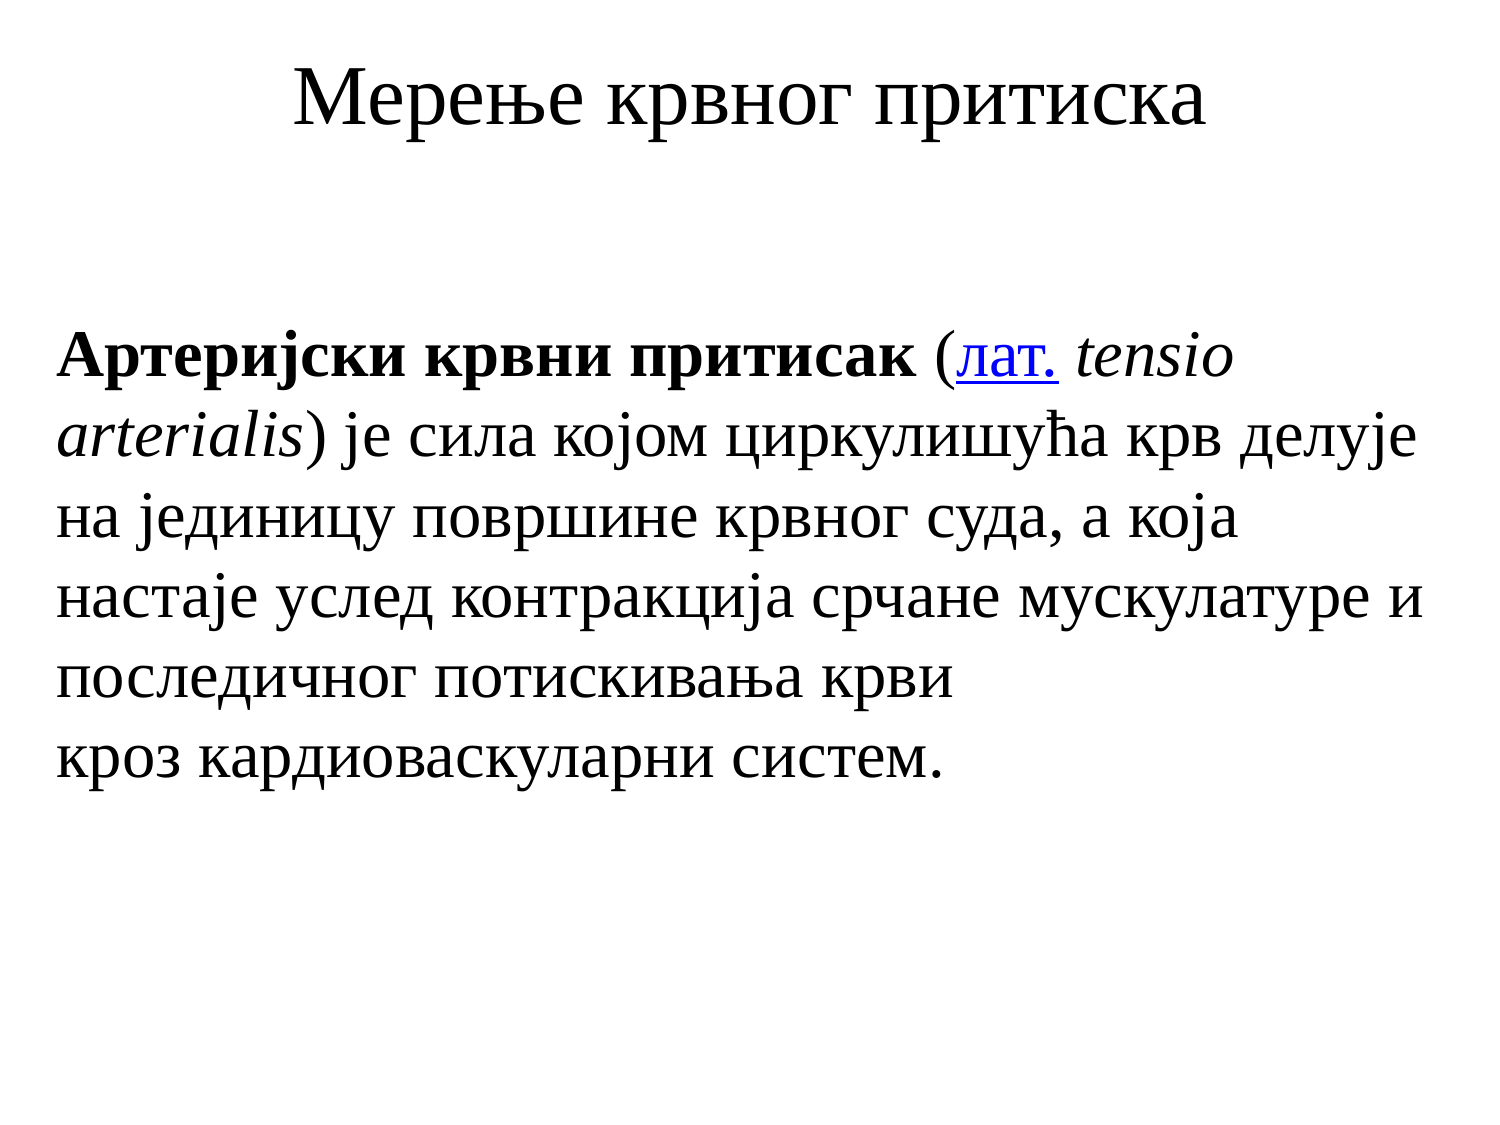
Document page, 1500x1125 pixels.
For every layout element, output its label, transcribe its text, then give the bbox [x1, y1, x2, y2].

title Мерење крвног притиска [112, 30, 1388, 149]
subtitle Артеријски крвни притисак (лат. tensio arterialis) је сила којом циркулишућа крв делује на јединицу површине крвног суда, а која настаје услед контракција срчане мускулатуре и последичног потискивања крви кроз кардиоваскуларни систем. [41, 302, 1459, 925]
